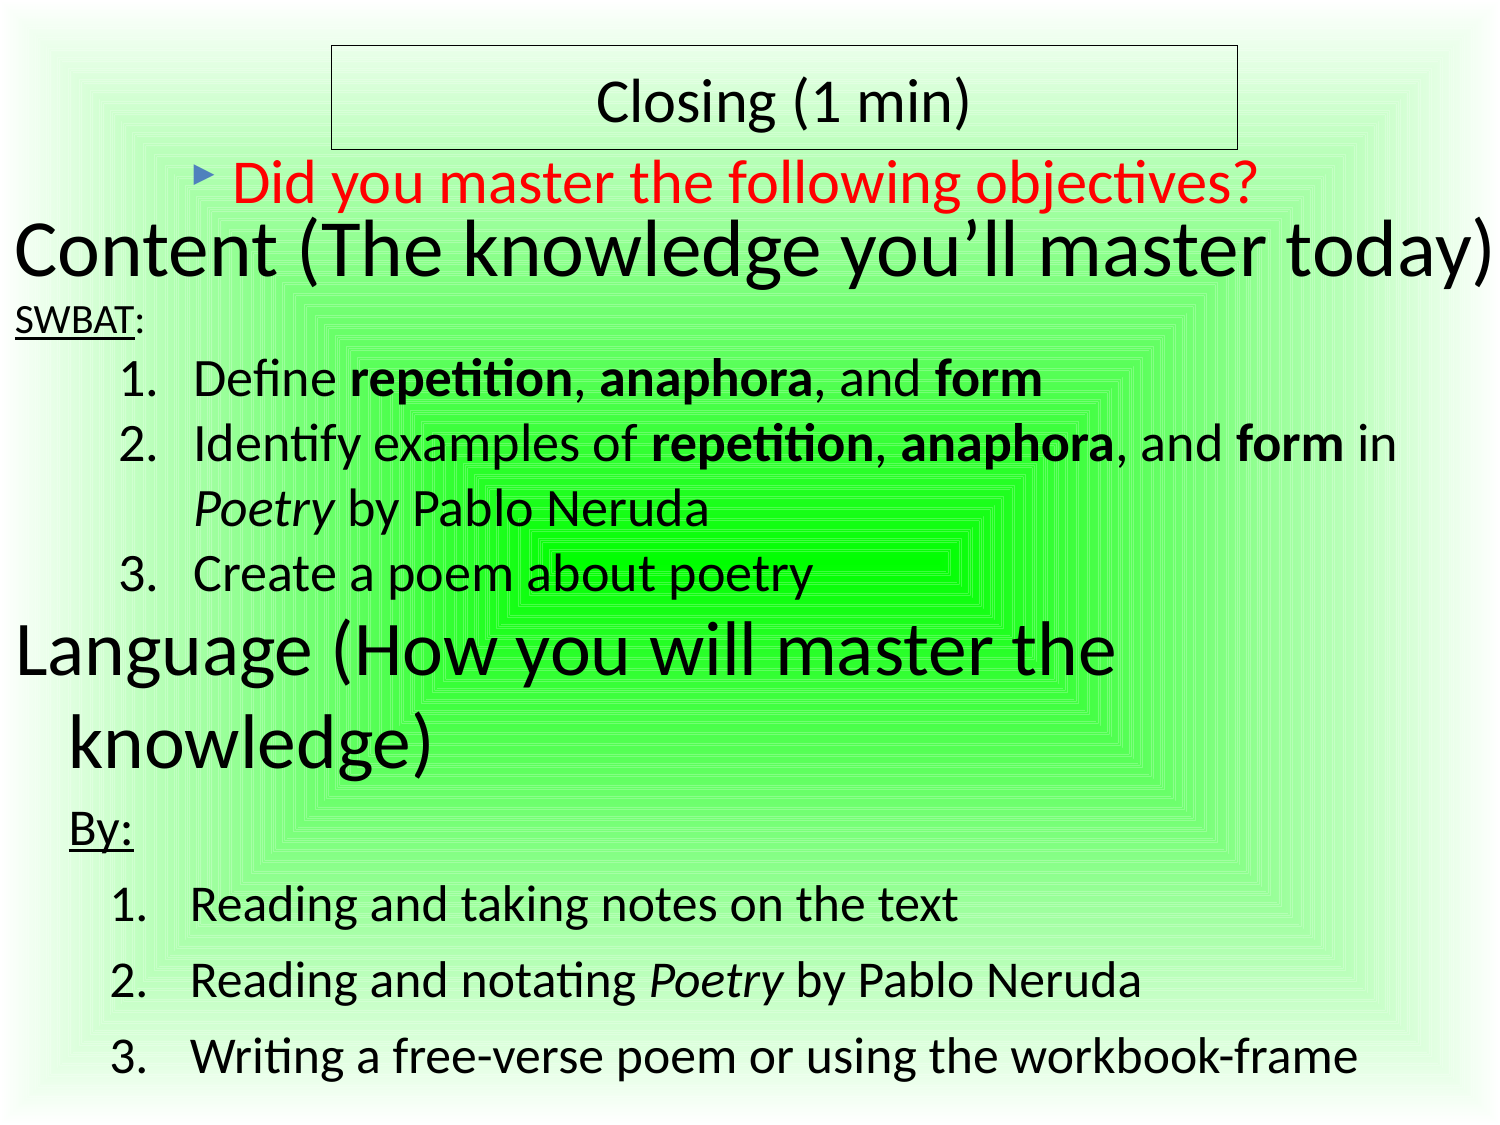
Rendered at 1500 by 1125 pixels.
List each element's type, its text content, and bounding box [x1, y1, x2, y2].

text_box Did you master the following objectives? [0, 134, 1434, 187]
text_box Content (The knowledge you’ll master today) SWBAT: Define repetition, anaphora, and form Identify examples of repetition, anaphora, and form in Poetry by Pablo Neruda Create a poem about poetry [0, 187, 1500, 785]
title Closing (1 min) [331, 45, 1238, 134]
list Language (How you will master the knowledge) By: Reading and taking notes on the text Reading and notating Poetry by Pablo Neruda Writing a free-verse poem or using the workbook-frame [0, 785, 1500, 1125]
